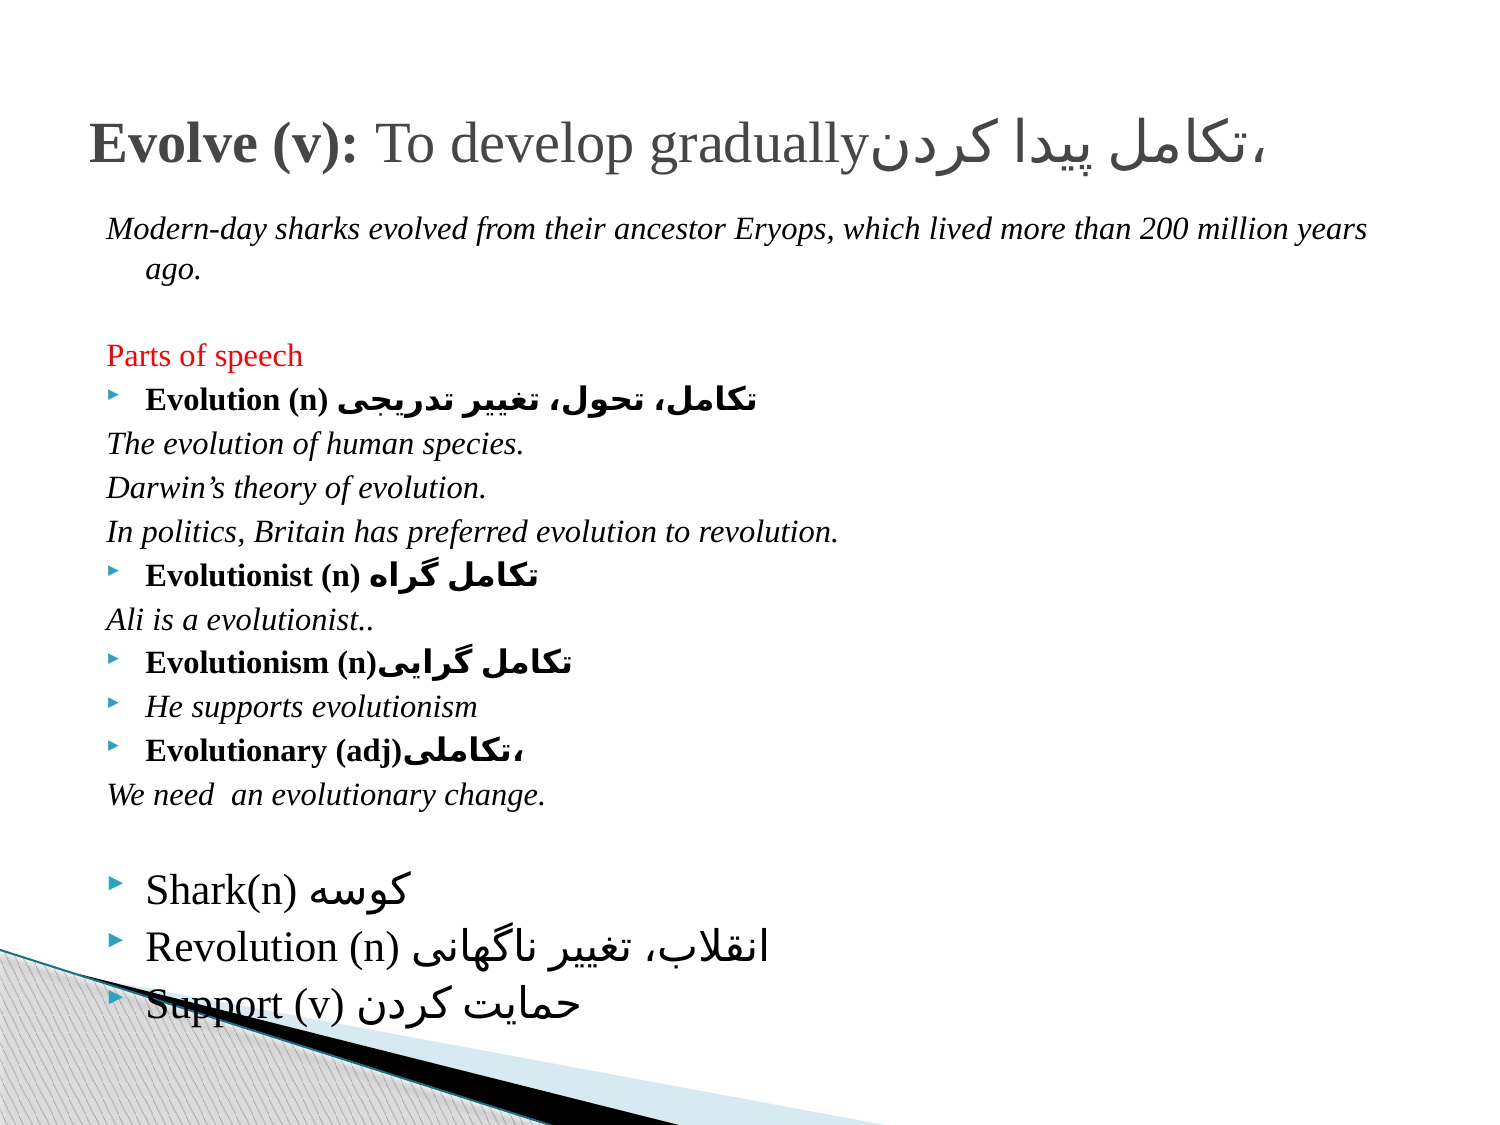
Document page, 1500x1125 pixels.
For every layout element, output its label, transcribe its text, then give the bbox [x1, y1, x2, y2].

list Modern-day sharks evolved from their ancestor Eryops, which lived more than 200 million years ago. Parts of speech Evolution (n) تکامل، تحول، تغییر تدریجی The evolution of human species. Darwin’s theory of evolution. In politics, Britain has preferred evolution to revolution. Evolutionist (n) تکامل گراه Ali is a evolutionist.. Evolutionism (n)تکامل گرایی He supports evolutionism Evolutionary (adj)تکاملی، We need an evolutionary change. Shark(n) کوسه Revolution (n) انقلاب، تغییر ناگهانی Support (v) حمایت کردن [75, 233, 1425, 1038]
title Evolve (v): To develop graduallyتکامل پیدا کردن، [75, 45, 1425, 233]
